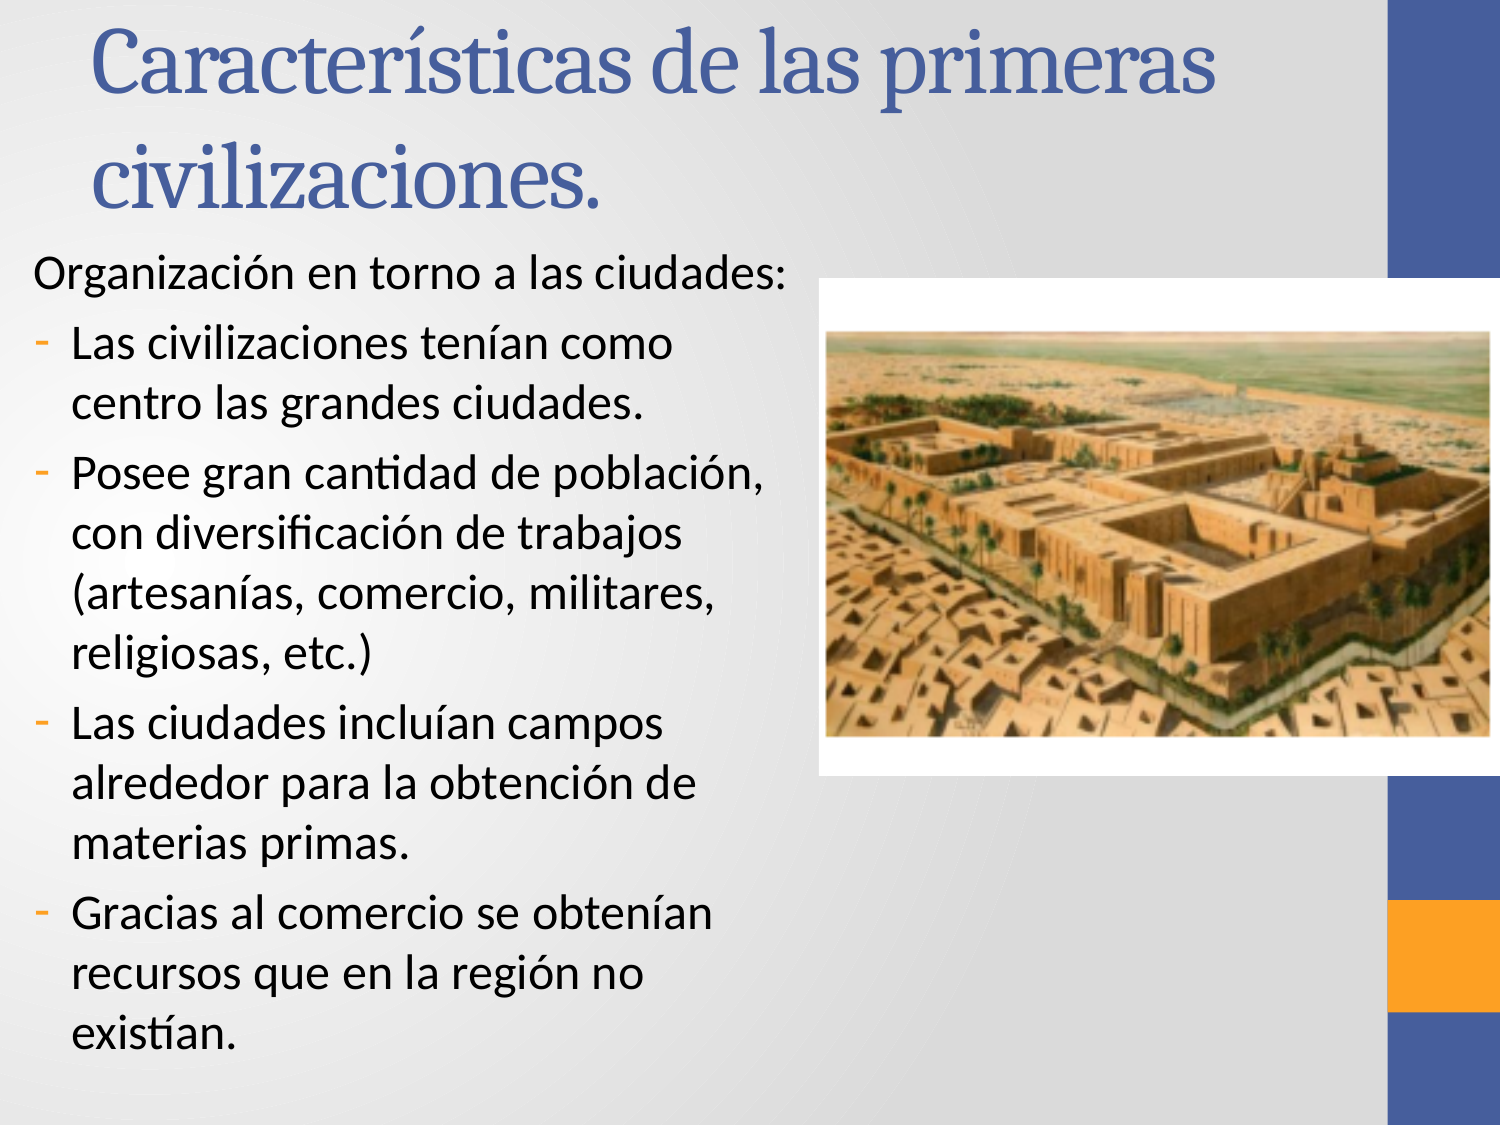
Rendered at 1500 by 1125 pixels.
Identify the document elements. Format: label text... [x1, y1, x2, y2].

picture [818, 278, 1500, 776]
list Organización en torno a las ciudades: Las civilizaciones tenían como centro las grandes ciudades. Posee gran cantidad de población, con diversificación de trabajos (artesanías, comercio, militares, religiosas, etc.) Las ciudades incluían campos alrededor para la obtención de materias primas. Gracias al comercio se obtenían recursos que en la región no existían. [0, 231, 819, 985]
title Características de las primeras civilizaciones. [76, 19, 1327, 207]
